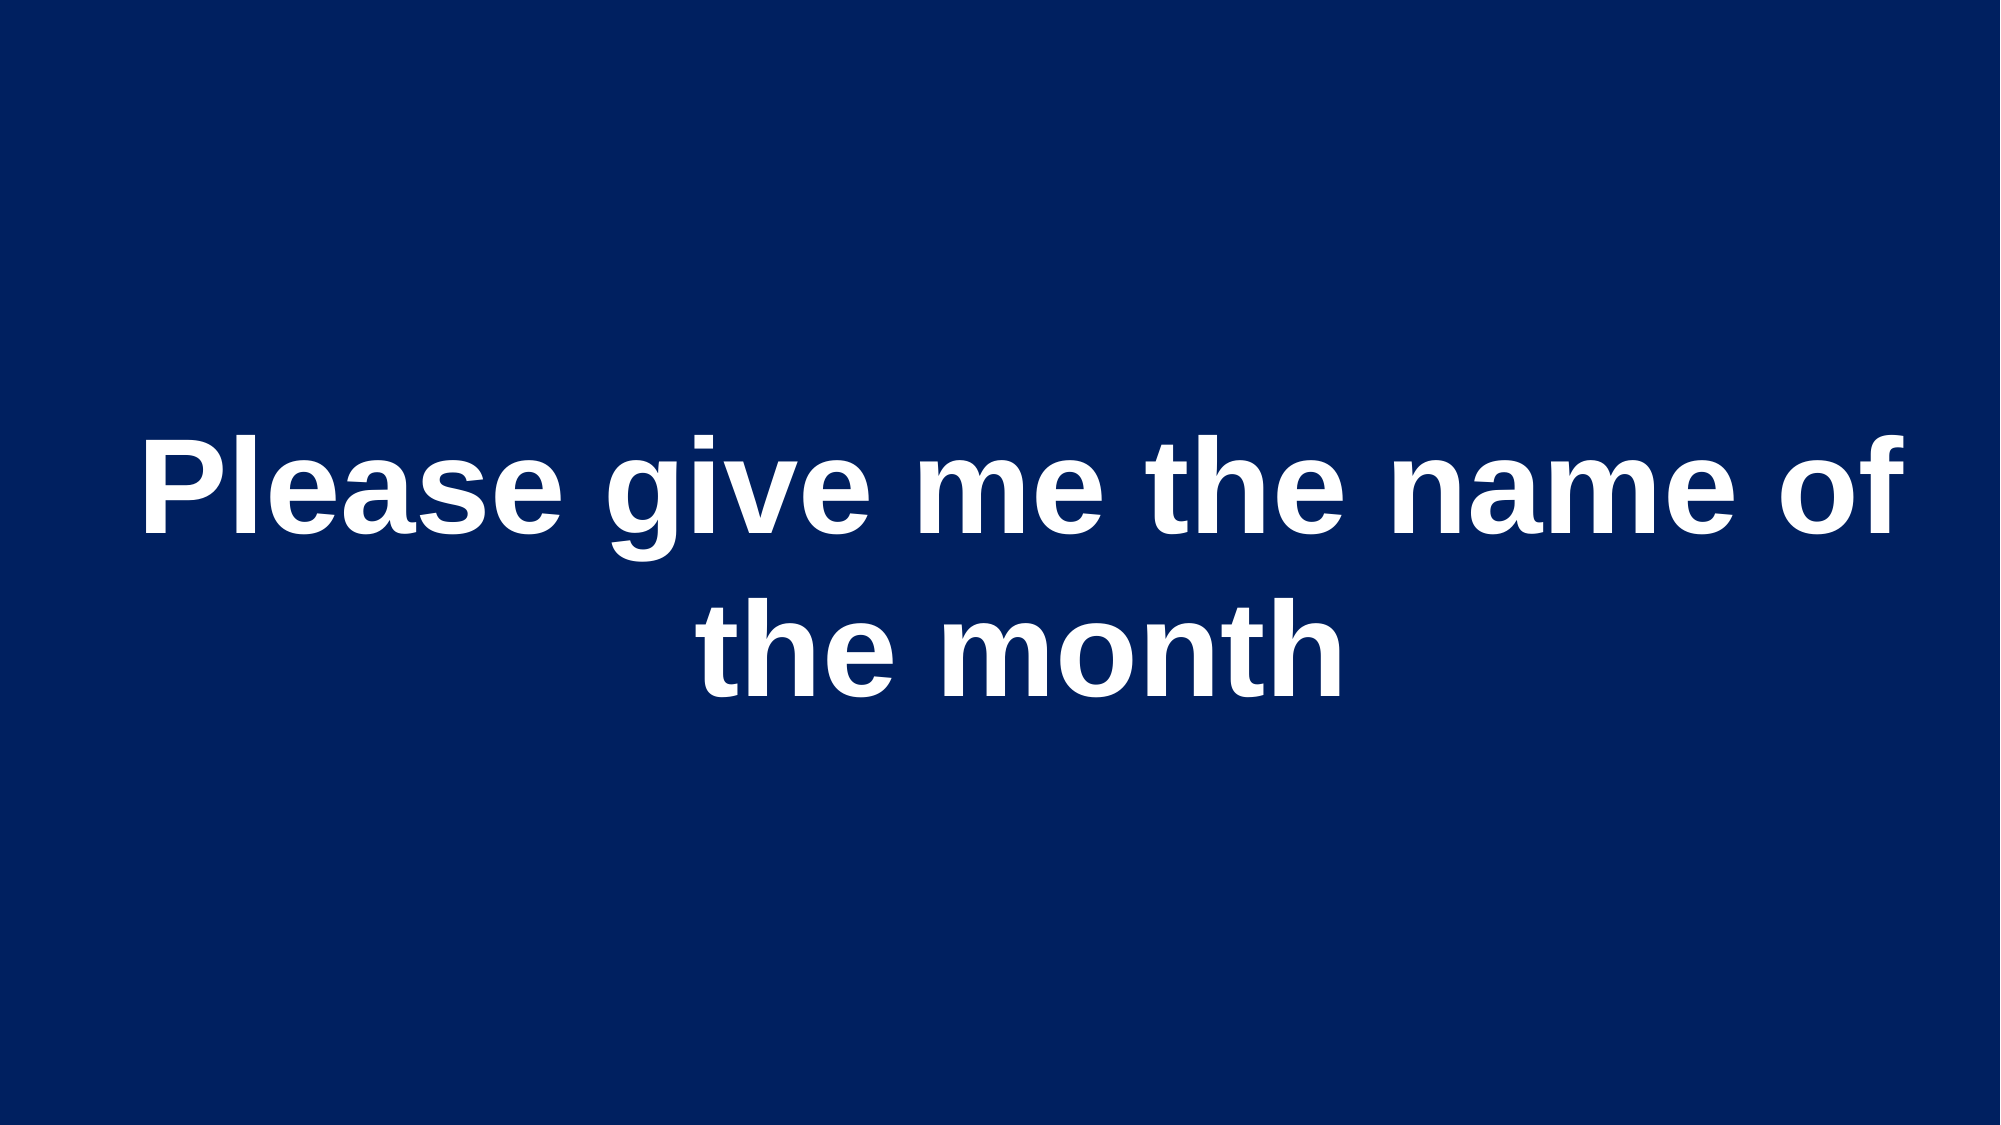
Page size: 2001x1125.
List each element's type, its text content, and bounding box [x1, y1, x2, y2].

text_box Please give me the name of the month [90, 390, 1953, 731]
